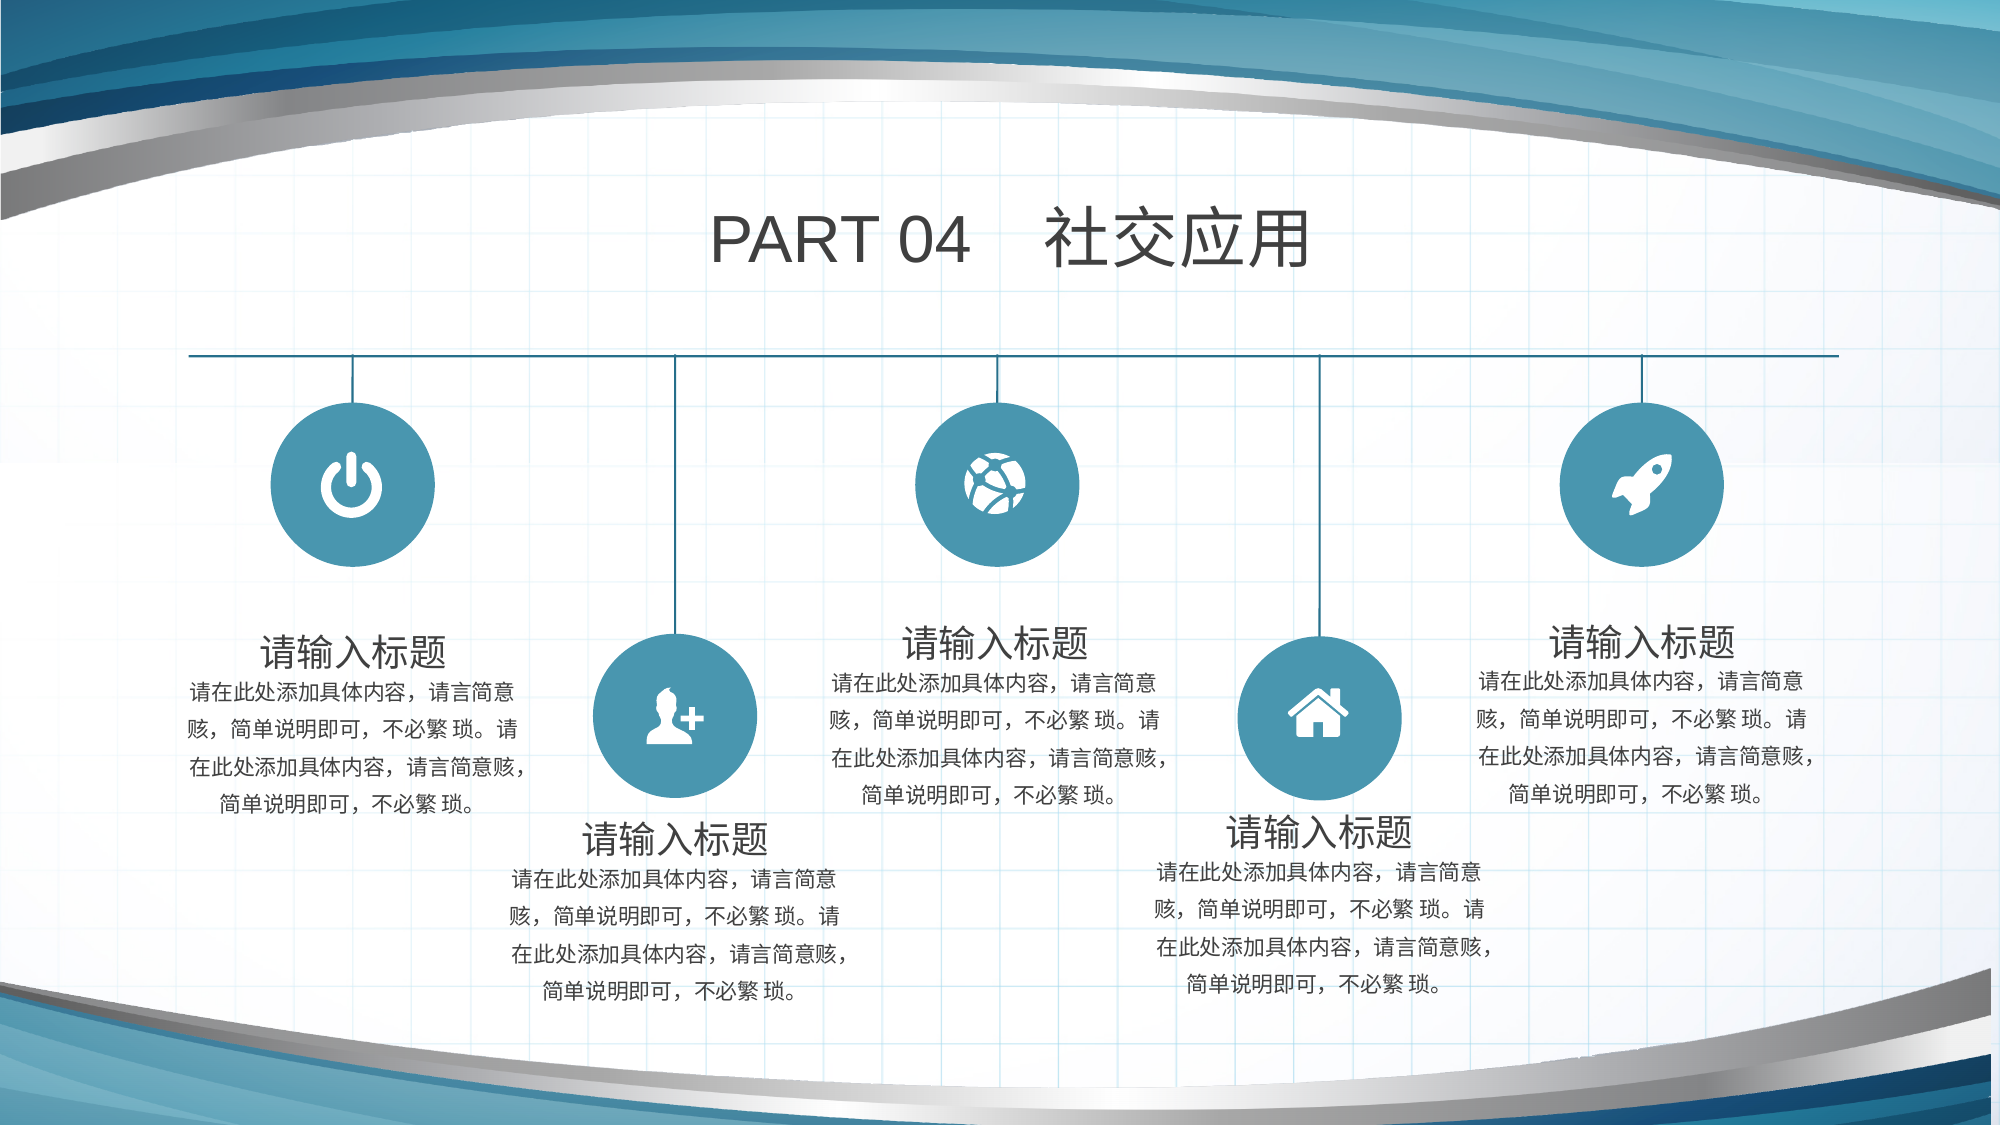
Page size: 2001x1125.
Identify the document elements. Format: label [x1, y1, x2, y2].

text_box [161, 620, 545, 819]
text_box [483, 807, 867, 1006]
text_box [1127, 800, 1512, 999]
picture [0, 968, 1991, 1125]
text_box [803, 611, 1187, 848]
text_box [188, 354, 1839, 801]
text_box [0, 220, 2000, 1125]
text_box [1450, 609, 1834, 809]
picture [0, 0, 2000, 220]
